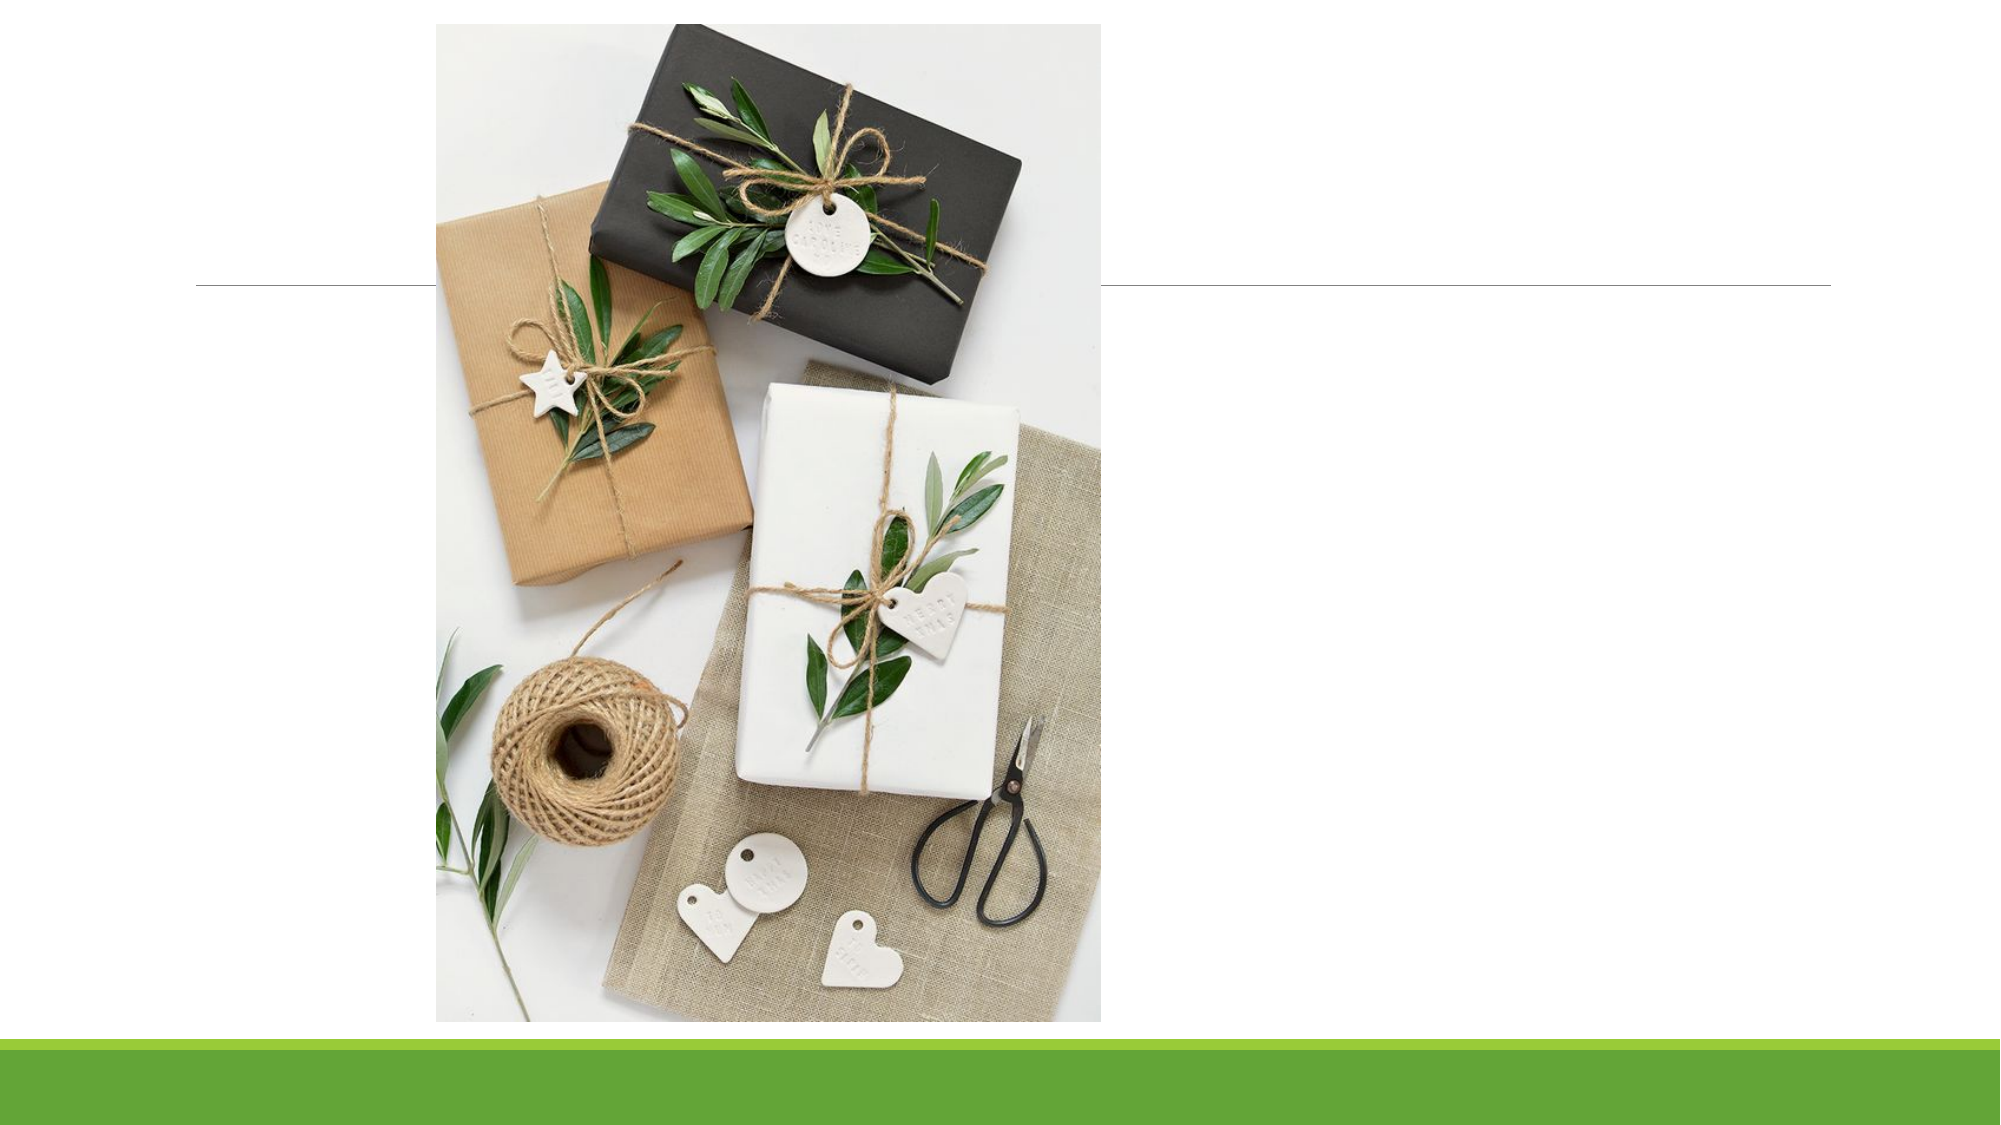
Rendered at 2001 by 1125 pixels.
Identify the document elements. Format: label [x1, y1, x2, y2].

list [435, 24, 1102, 1022]
